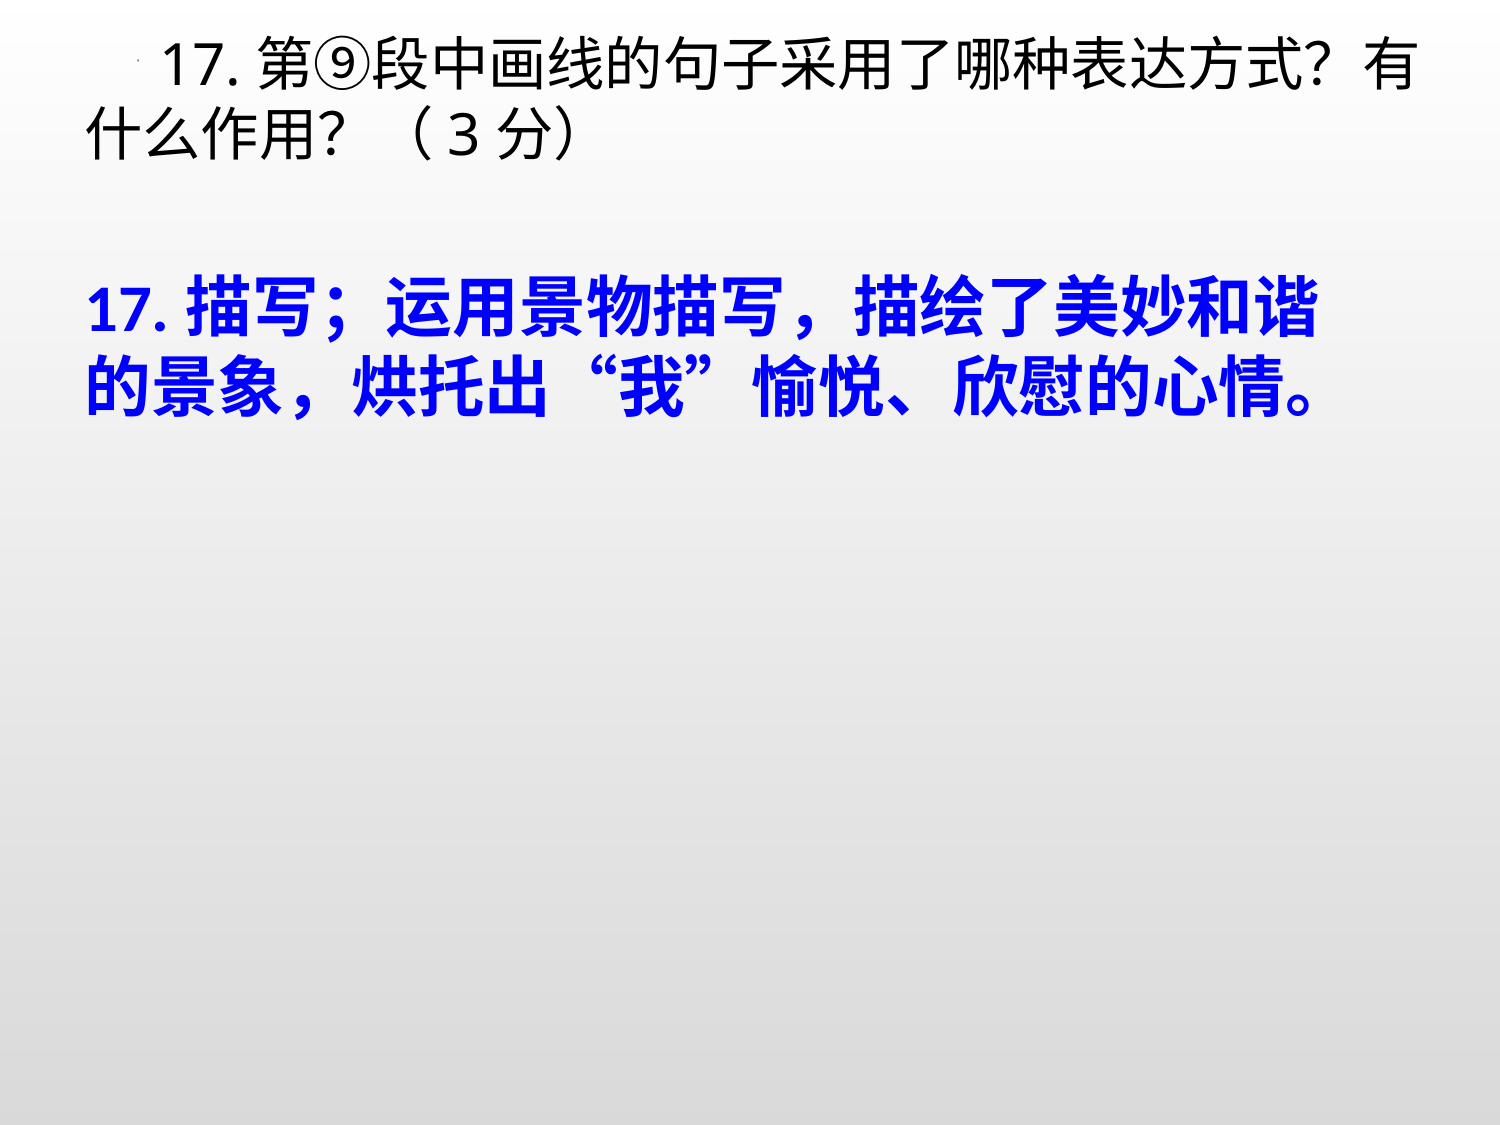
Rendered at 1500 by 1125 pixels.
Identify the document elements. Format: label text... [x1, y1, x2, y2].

text_box 17.第⑨段中画线的句子采用了哪种表达方式？有什么作用？（3分） [69, 19, 1479, 175]
text_box 17.描写；运用景物描写，描绘了美妙和谐的景象，烘托出“我”愉悦、欣慰的心情。 [69, 257, 1361, 432]
